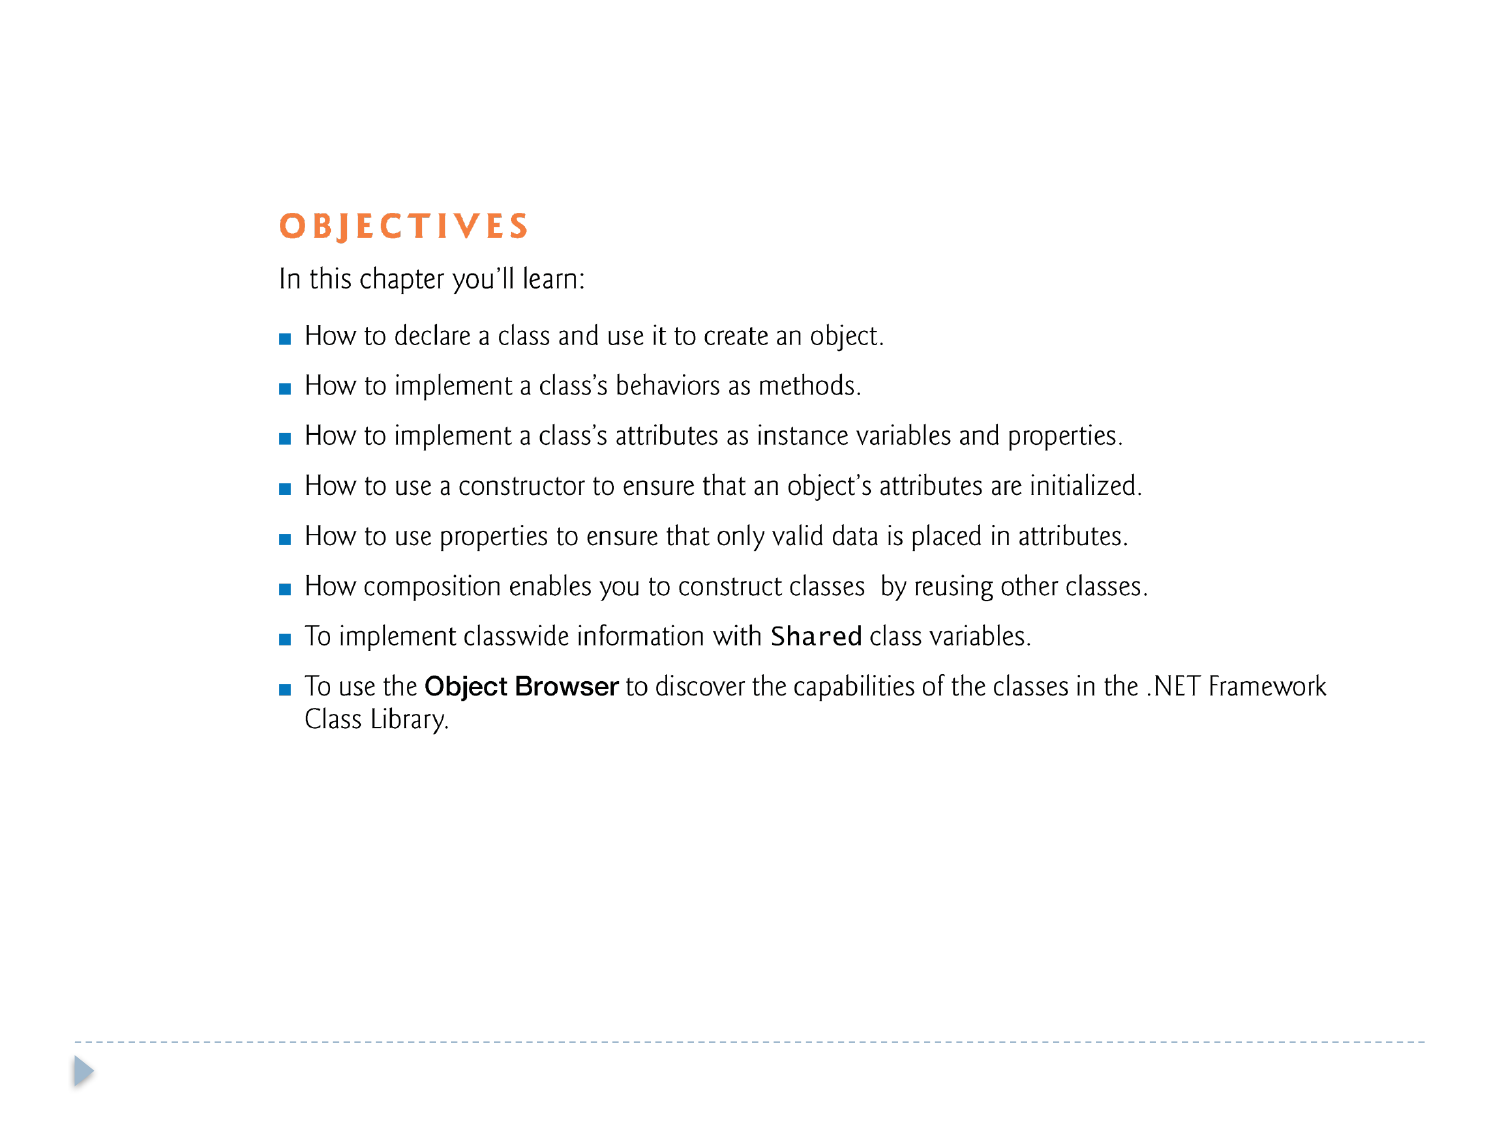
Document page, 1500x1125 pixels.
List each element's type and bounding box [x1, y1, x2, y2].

picture [0, 106, 1500, 1018]
footer [475, 1042, 1051, 1103]
